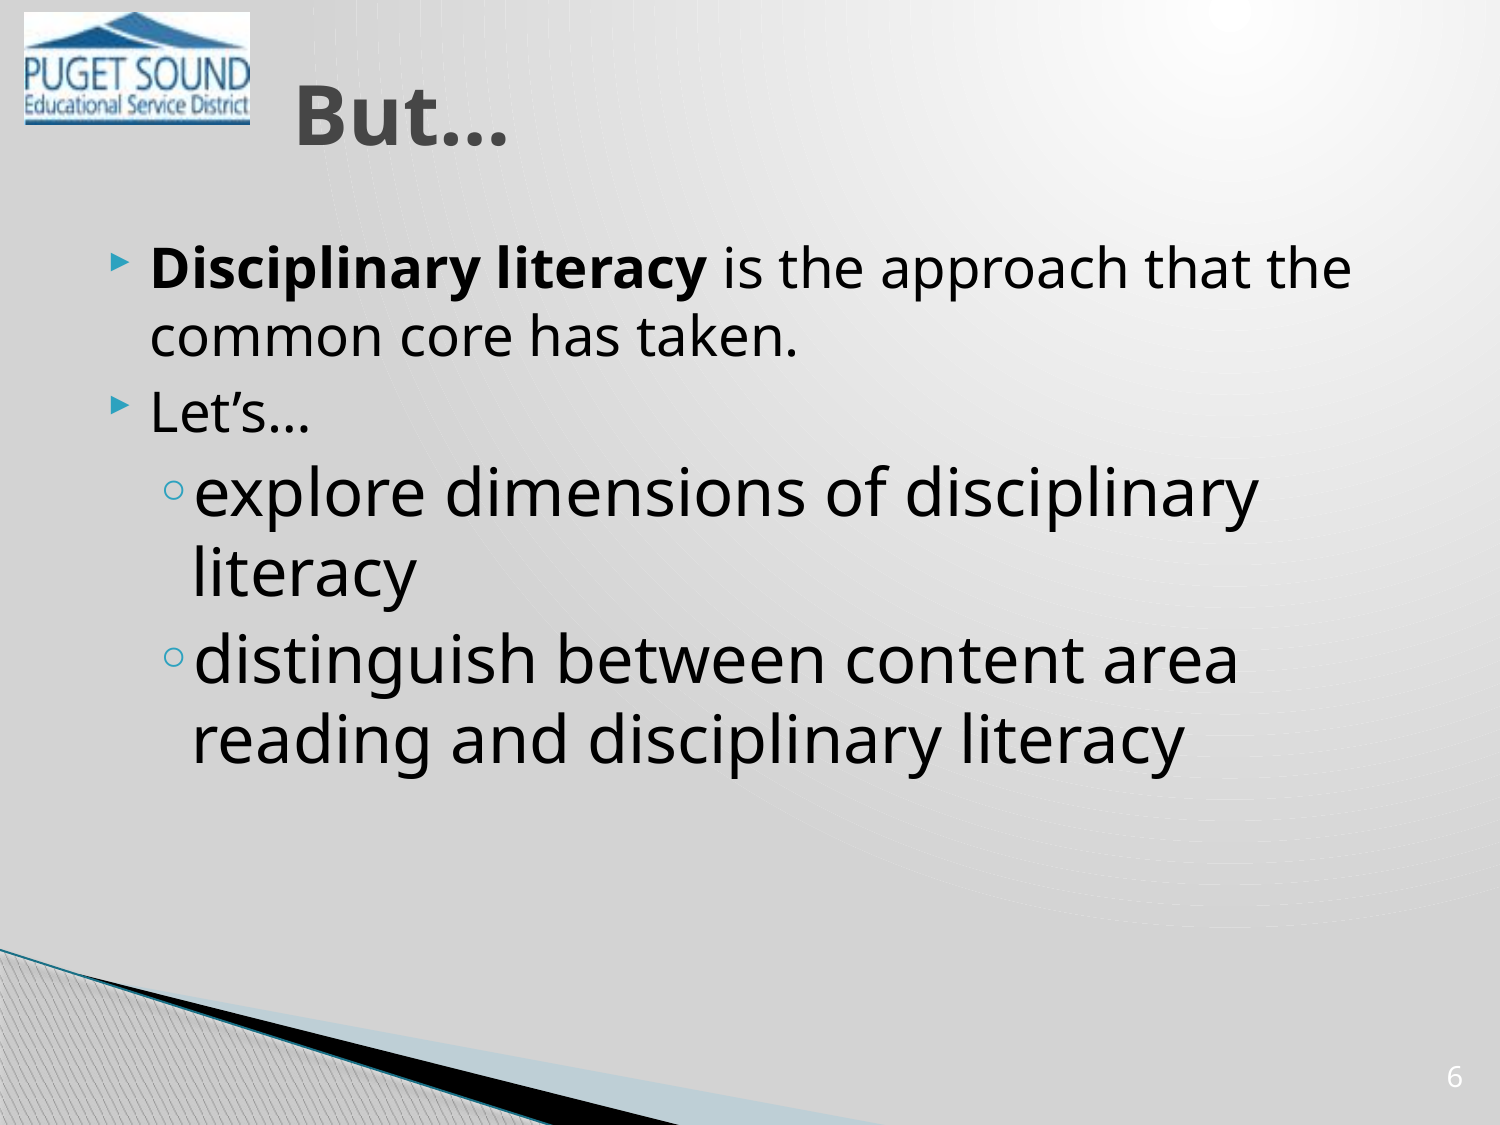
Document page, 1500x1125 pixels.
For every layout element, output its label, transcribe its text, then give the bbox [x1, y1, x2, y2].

slide_number 6 [1418, 1051, 1479, 1112]
picture [24, 12, 250, 125]
title But… [278, 37, 1425, 188]
list Disciplinary literacy is the approach that the common core has taken. Let’s… explore dimensions of disciplinary literacy distinguish between content area reading and disciplinary literacy [75, 224, 1425, 986]
